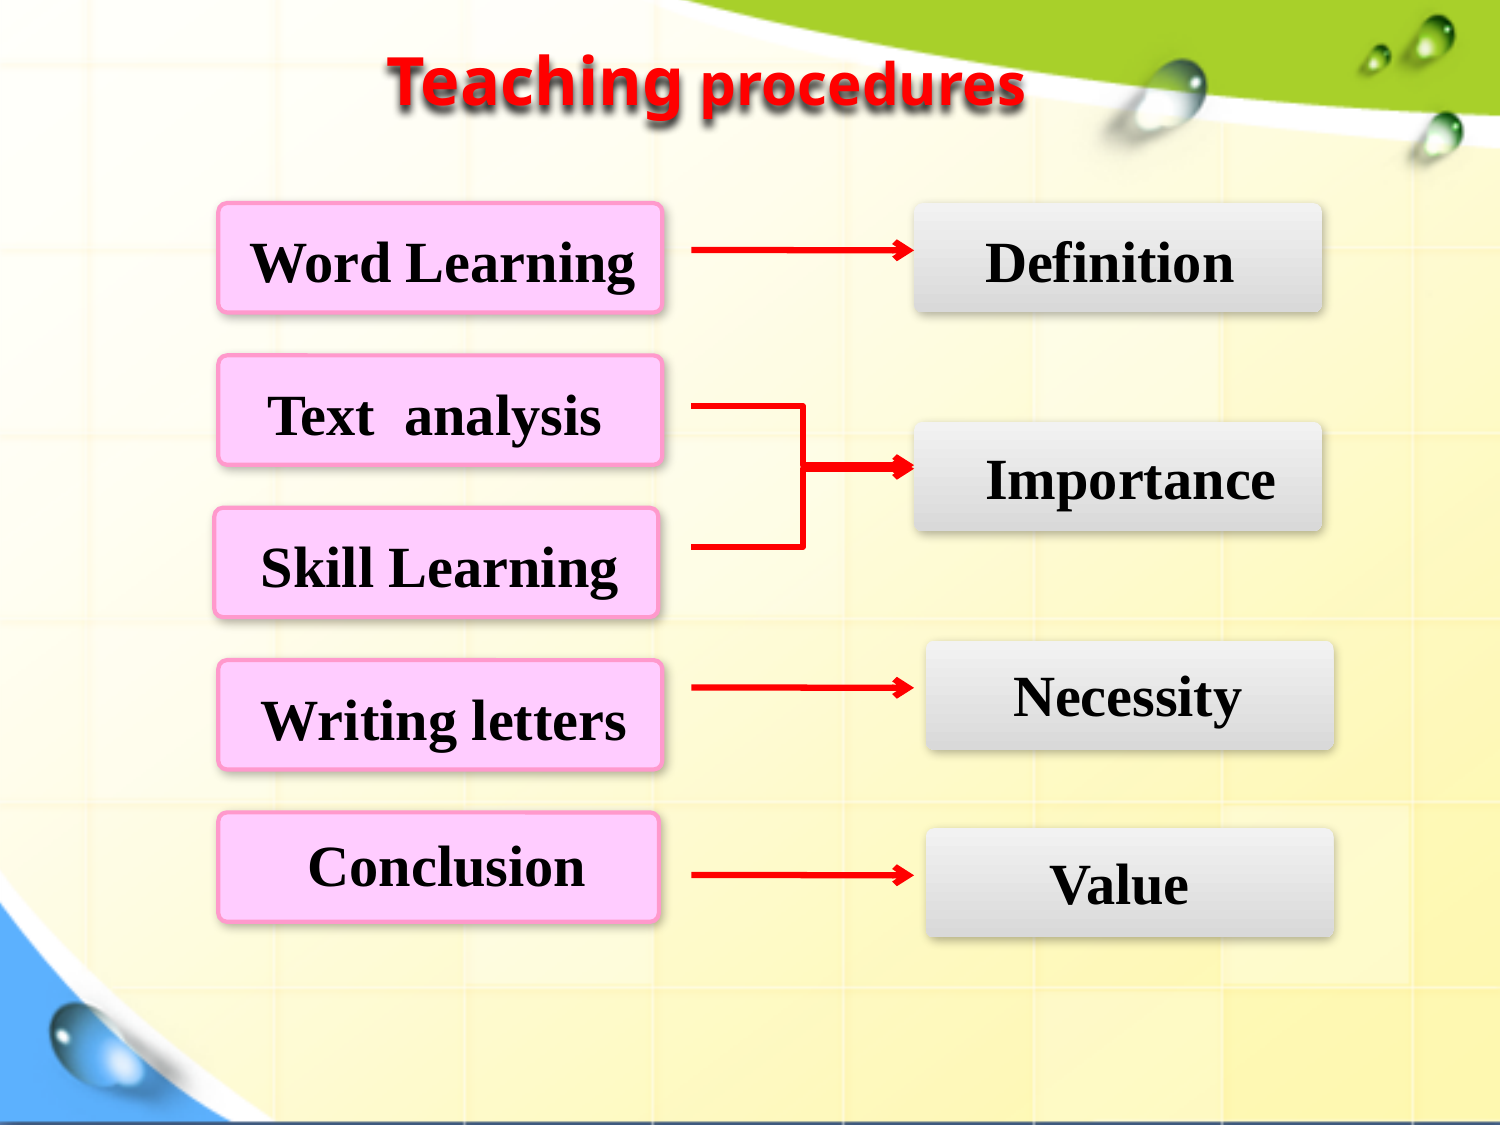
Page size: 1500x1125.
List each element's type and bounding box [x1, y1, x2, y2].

text_box [691, 405, 1323, 548]
text_box [218, 812, 714, 922]
text_box [691, 640, 1334, 751]
picture [0, 0, 1500, 1125]
text_box [691, 202, 1323, 313]
text_box [214, 507, 695, 618]
text_box [691, 827, 1334, 938]
text_box [218, 355, 751, 465]
text_box [218, 202, 663, 313]
text_box [218, 659, 670, 770]
